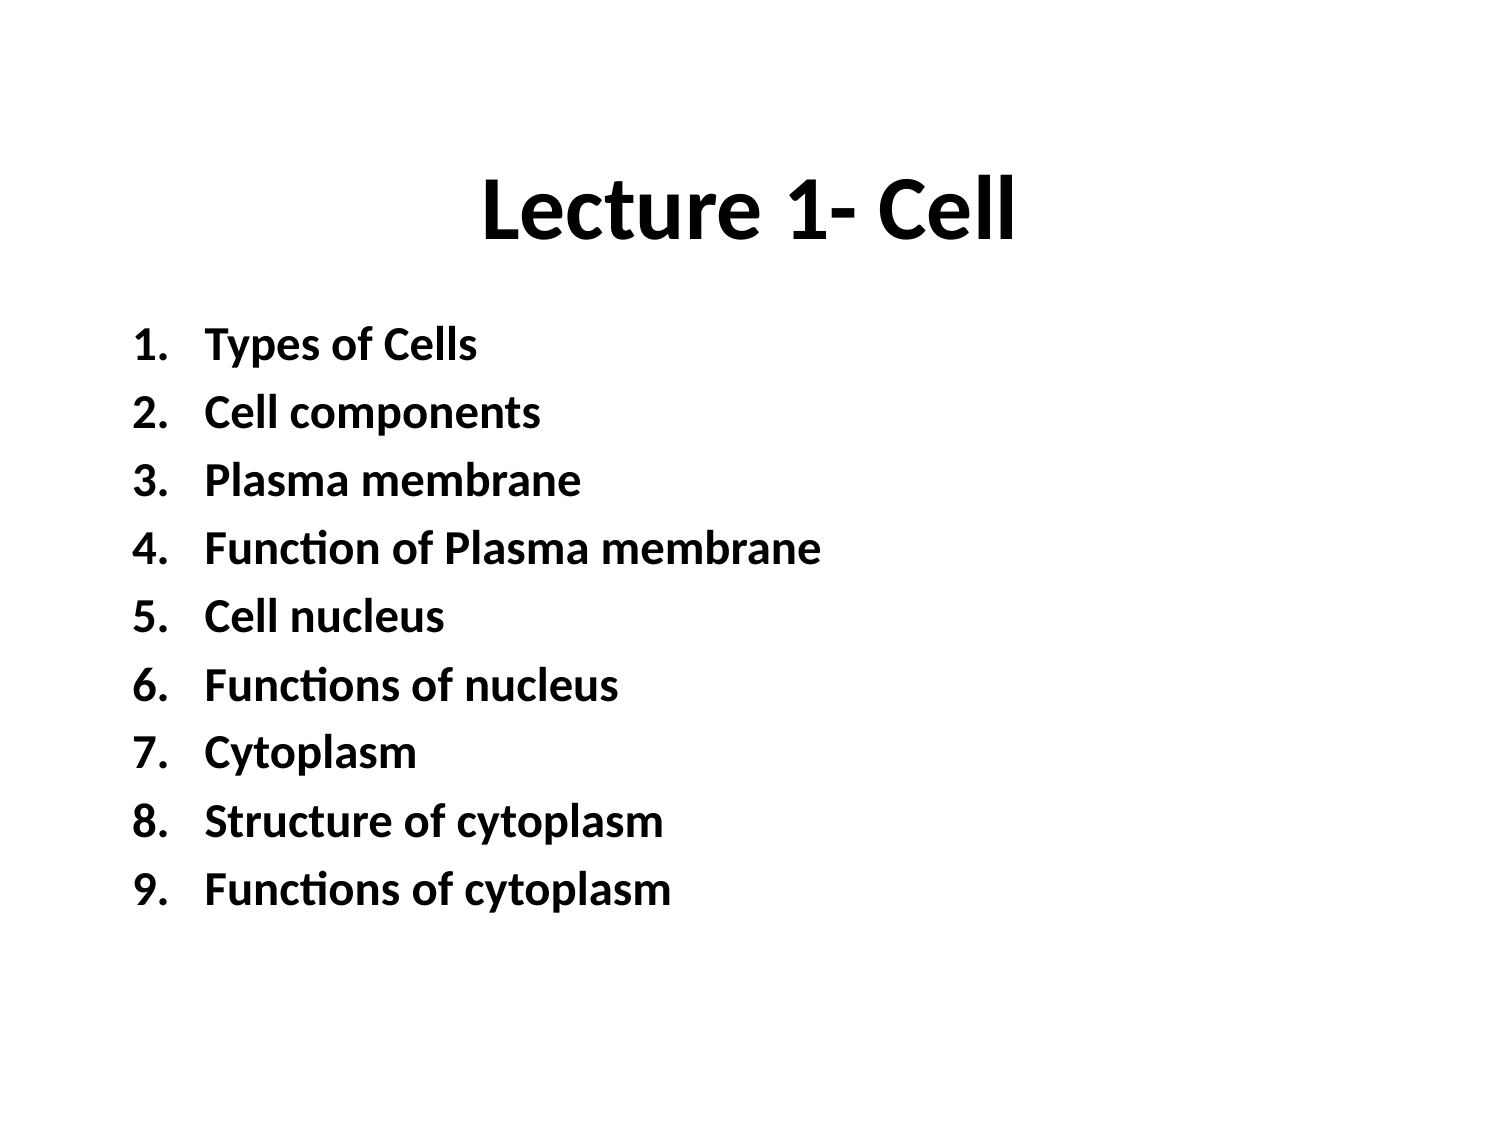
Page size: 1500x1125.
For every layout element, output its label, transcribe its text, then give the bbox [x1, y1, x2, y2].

subtitle Types of Cells Cell components Plasma membrane Function of Plasma membrane Cell nucleus Functions of nucleus Cytoplasm Structure of cytoplasm Functions of cytoplasm [117, 304, 1395, 925]
title Lecture 1- Cell [112, 82, 1388, 324]
